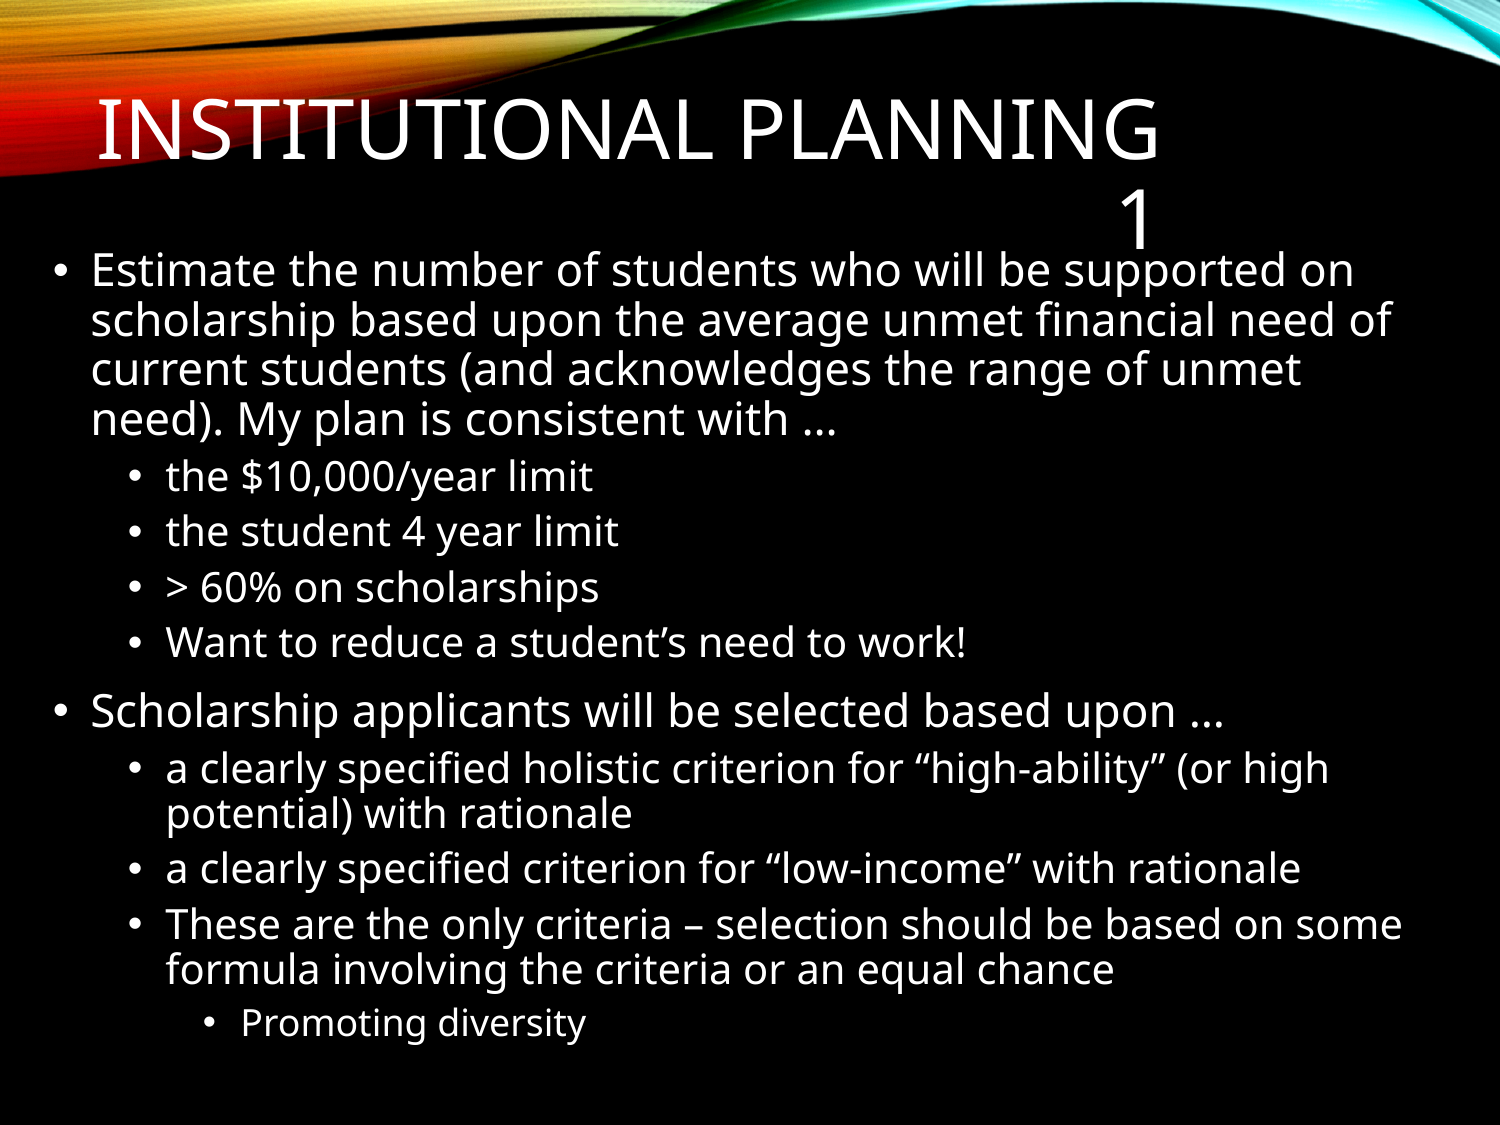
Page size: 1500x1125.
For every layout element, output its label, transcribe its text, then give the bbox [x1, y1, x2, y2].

title Institutional Planning 1 [51, 71, 1178, 239]
picture [0, 0, 1500, 178]
list Estimate the number of students who will be supported on scholarship based upon the average unmet financial need of current students (and acknowledges the range of unmet need). My plan is consistent with … the $10,000/year limit the student 4 year limit > 60% on scholarships Want to reduce a student’s need to work! Scholarship applicants will be selected based upon … a clearly specified holistic criterion for “high-ability” (or high potential) with rationale a clearly specified criterion for “low-income” with rationale These are the only criteria – selection should be based on some formula involving the criteria or an equal chance Promoting diversity [37, 239, 1450, 1085]
